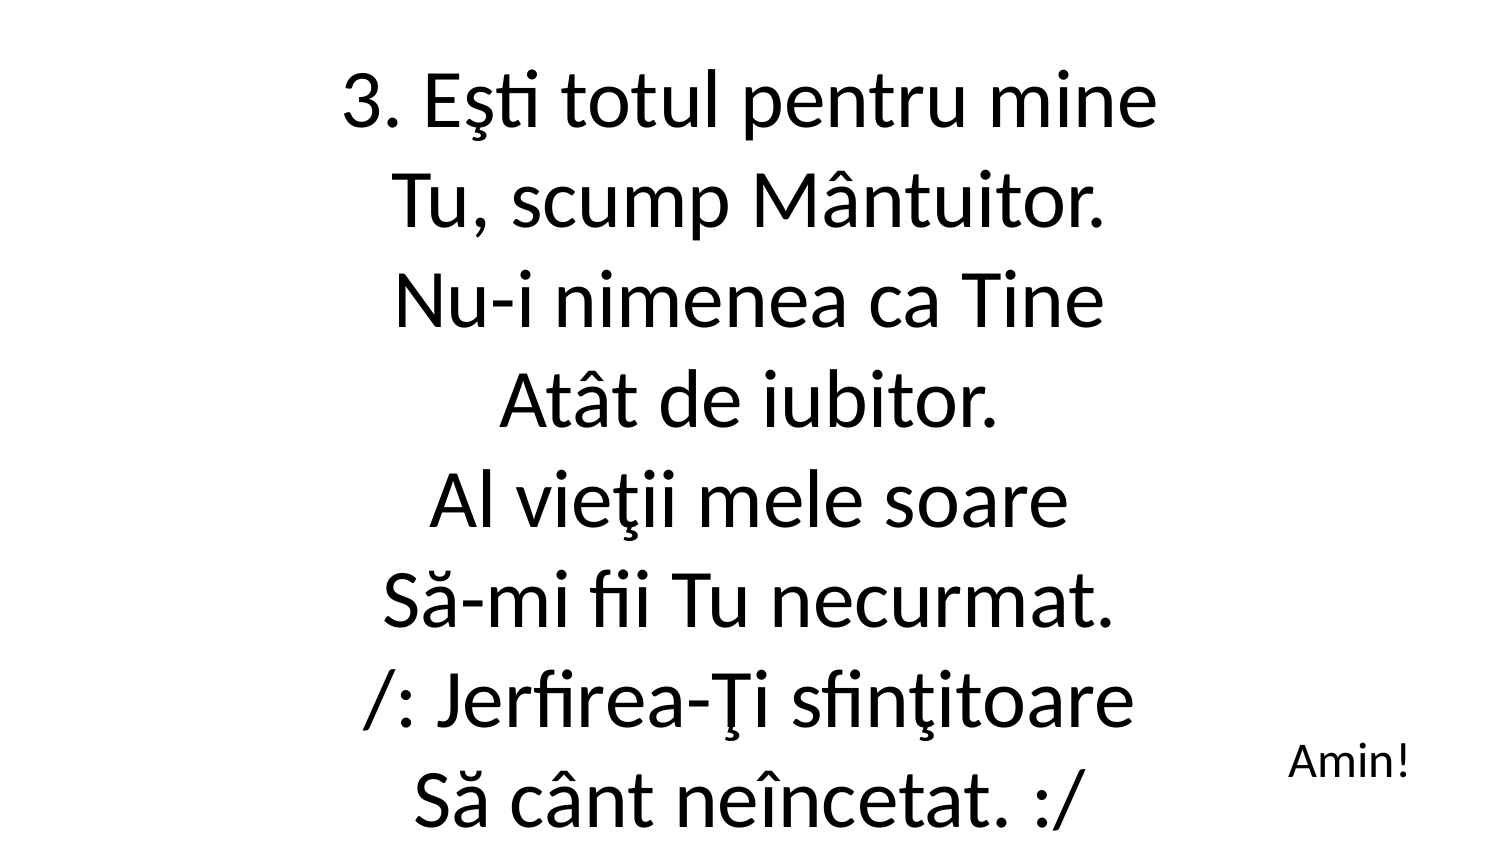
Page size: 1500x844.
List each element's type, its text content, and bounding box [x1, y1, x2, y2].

text_box Amin! [1273, 674, 1427, 795]
text_box 3. Eşti totul pentru mine Tu, scump Mântuitor. Nu-i nimenea ca Tine Atât de iubitor. Al vieţii mele soare Să-mi fii Tu necurmat. /: Jerfirea-Ţi sfinţitoare Să cânt neîncetat. :/ [325, 0, 1175, 844]
